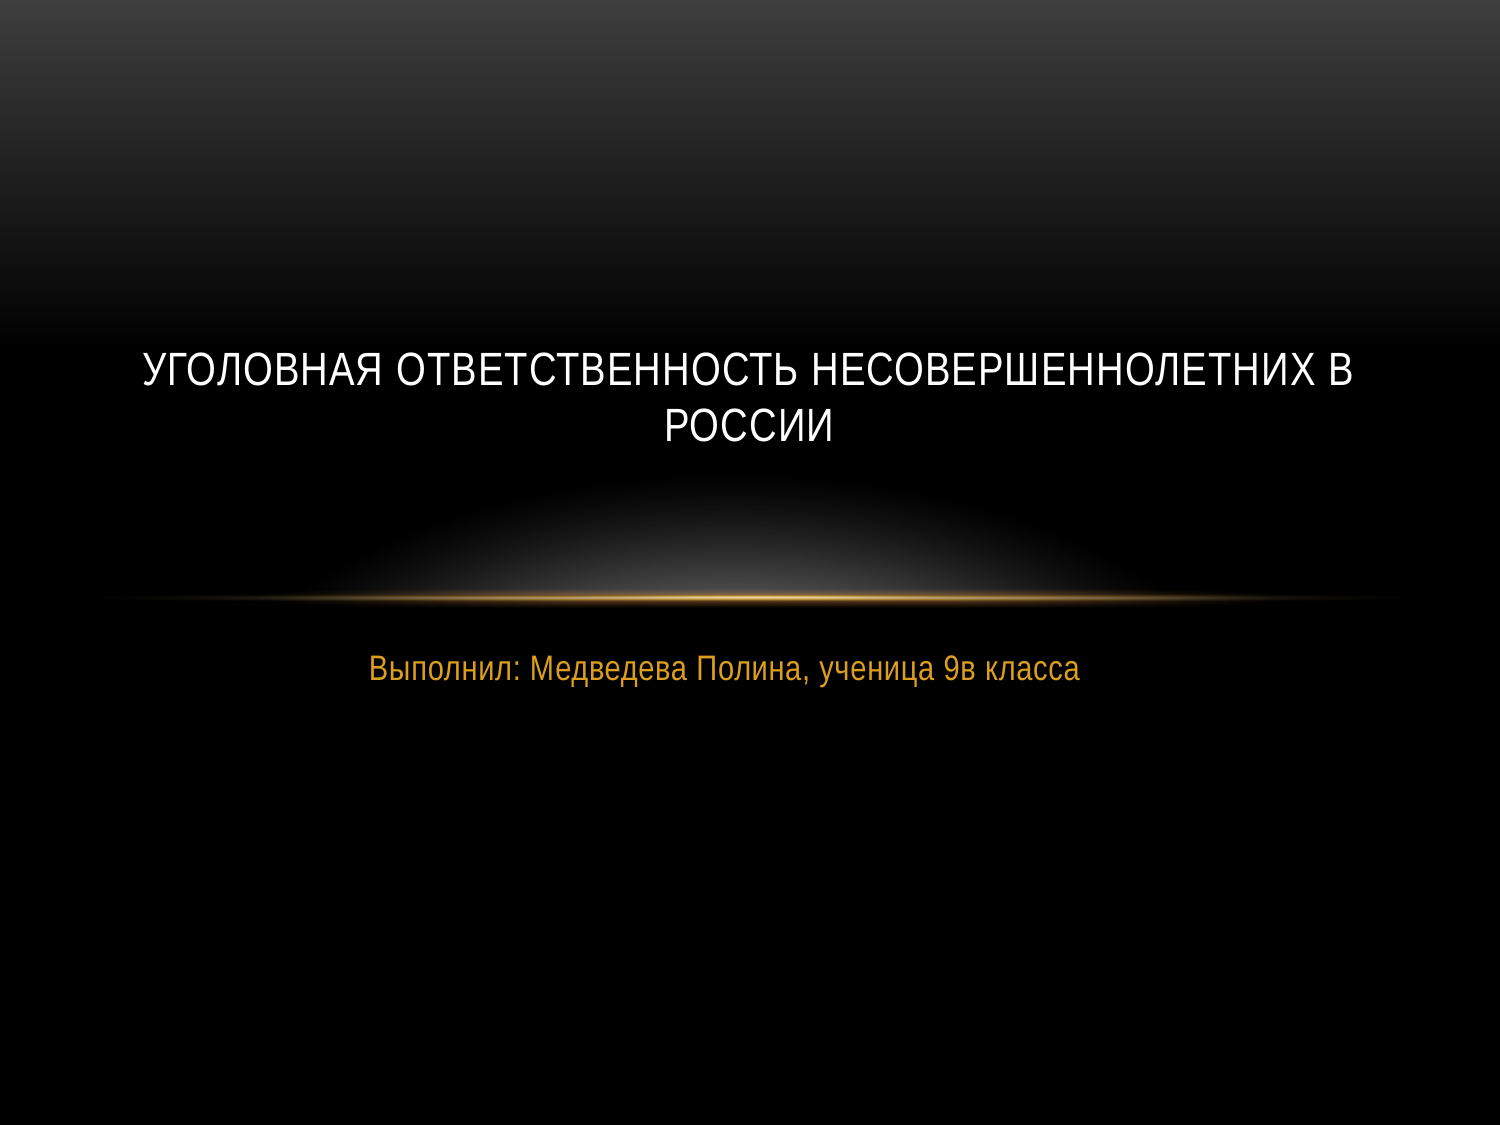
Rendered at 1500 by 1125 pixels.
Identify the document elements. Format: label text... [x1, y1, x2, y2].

picture [0, 0, 1500, 750]
title Уголовная ответственность несовершеннолетних в России [112, 329, 1388, 571]
subtitle Выполнил: Медведева Полина, ученица 9в класса [200, 637, 1250, 925]
